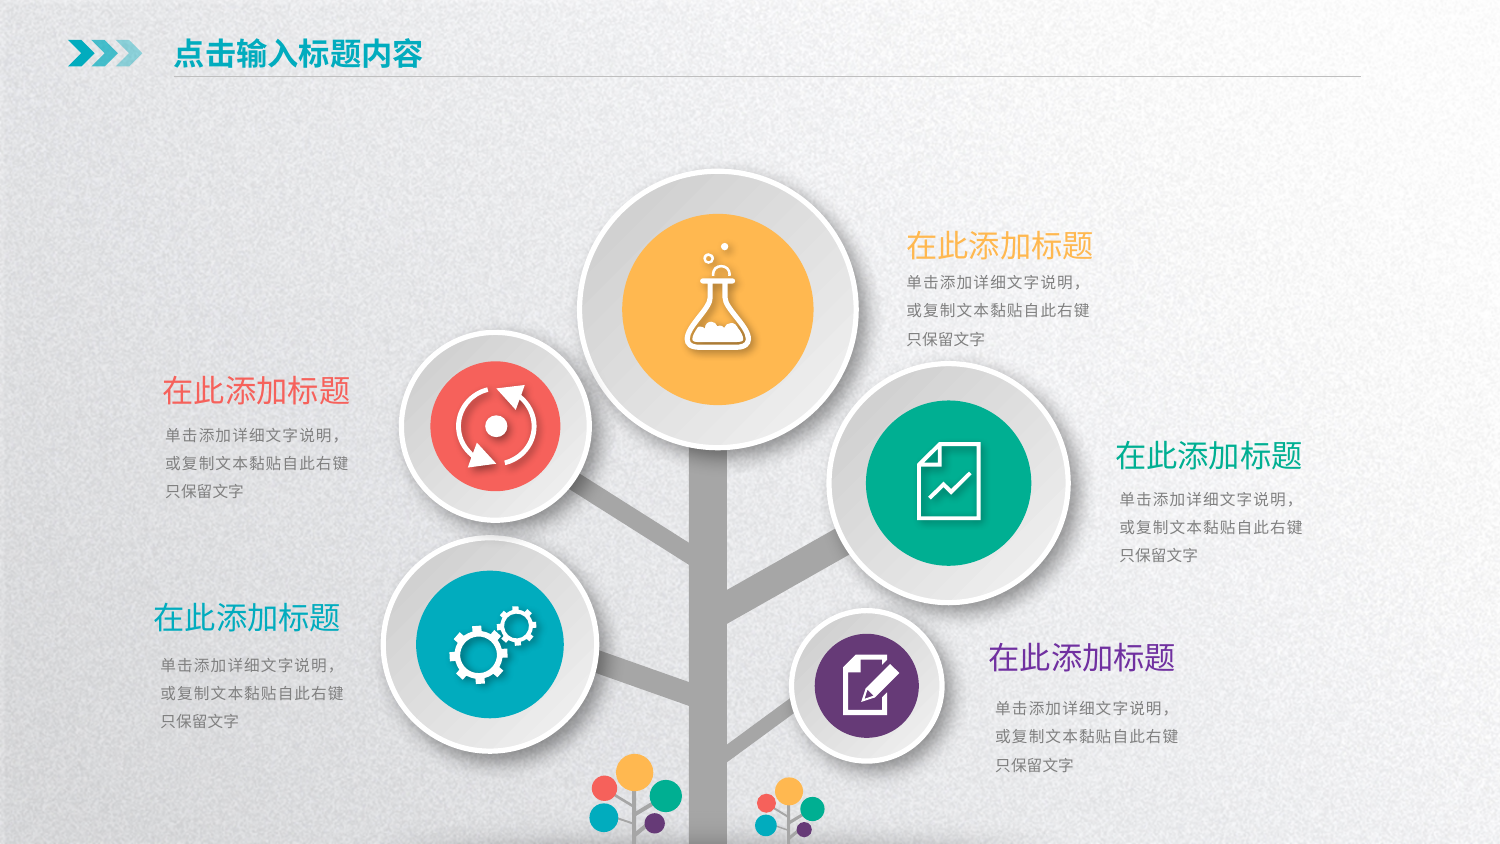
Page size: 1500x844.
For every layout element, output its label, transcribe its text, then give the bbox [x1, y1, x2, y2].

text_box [535, 448, 881, 844]
text_box 单击添加详细文字说明，或复制文本黏贴自此右键只保留文字 [980, 682, 1193, 782]
text_box 单击添加详细文字说明，或复制文本黏贴自此右键只保留文字 [145, 638, 359, 739]
picture [0, 0, 1500, 844]
text_box 在此添加标题 [148, 363, 379, 416]
text_box 单击添加详细文字说明，或复制文本黏贴自此右键只保留文字 [891, 256, 1105, 356]
text_box 单击添加详细文字说明，或复制文本黏贴自此右键只保留文字 [1104, 472, 1317, 572]
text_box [828, 363, 1069, 603]
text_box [579, 171, 857, 448]
text_box 在此添加标题 [973, 630, 1205, 684]
text_box 在此添加标题 [1100, 429, 1331, 482]
text_box 单击添加详细文字说明，或复制文本黏贴自此右键只保留文字 [150, 408, 363, 509]
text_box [589, 753, 682, 844]
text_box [401, 332, 590, 521]
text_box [791, 610, 943, 762]
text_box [67, 39, 143, 67]
text_box 在此添加标题 [138, 590, 369, 644]
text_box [754, 777, 825, 844]
text_box 在此添加标题 [891, 218, 1123, 271]
text_box 点击输入标题内容 [165, 30, 440, 76]
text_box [383, 537, 597, 752]
